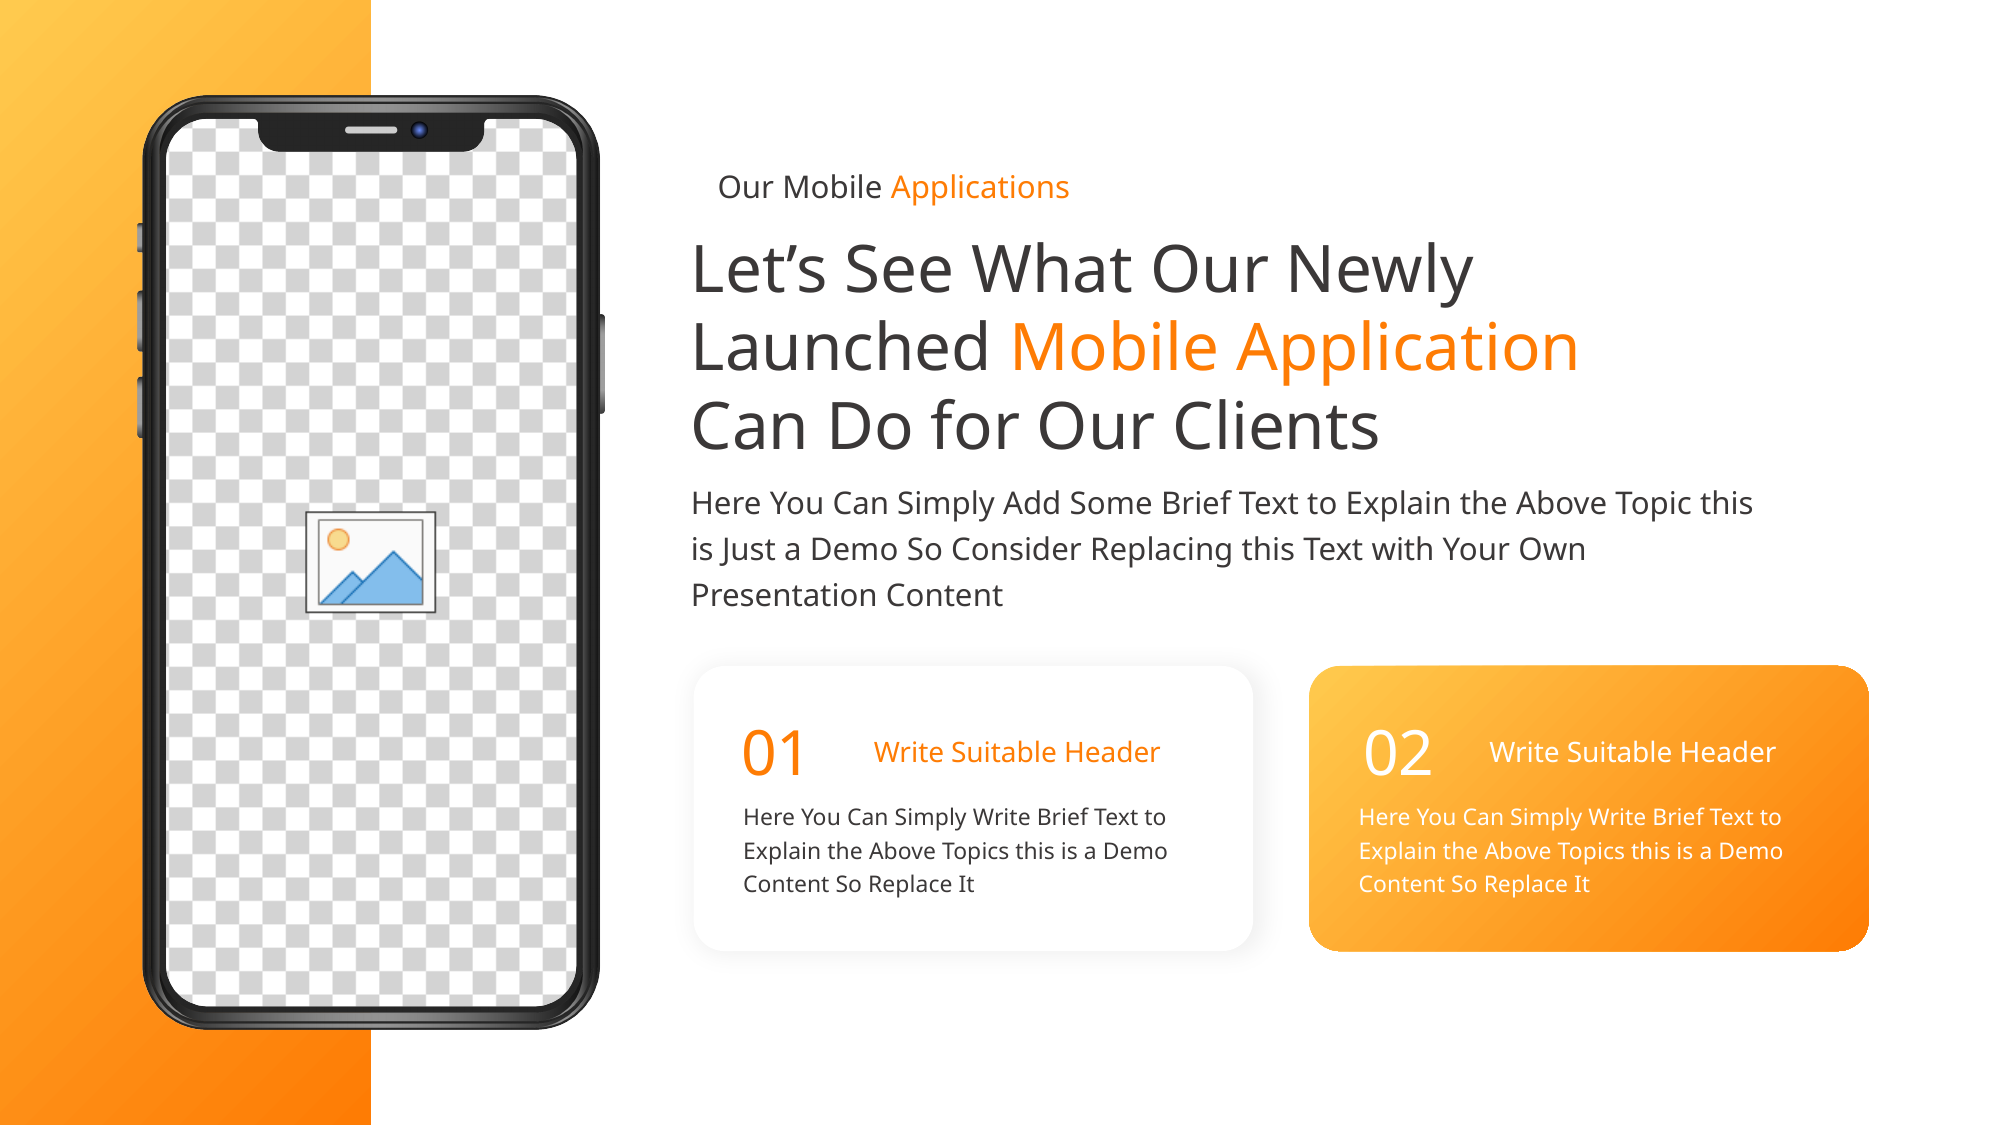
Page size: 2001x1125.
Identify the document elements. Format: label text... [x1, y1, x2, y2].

picture [137, 95, 605, 1030]
text_box Our Mobile Applications [702, 159, 1086, 212]
text_box Here You Can Simply Add Some Brief Text to Explain the Above Topic this is Just a Demo So Consider Replacing this Text with Your Own Presentation Content [676, 467, 1793, 620]
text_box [1309, 665, 1869, 952]
text_box Let’s See What Our Newly Launched Mobile Application Can Do for Our Clients [676, 219, 1793, 467]
text_box [0, 0, 371, 1125]
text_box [693, 665, 1254, 952]
